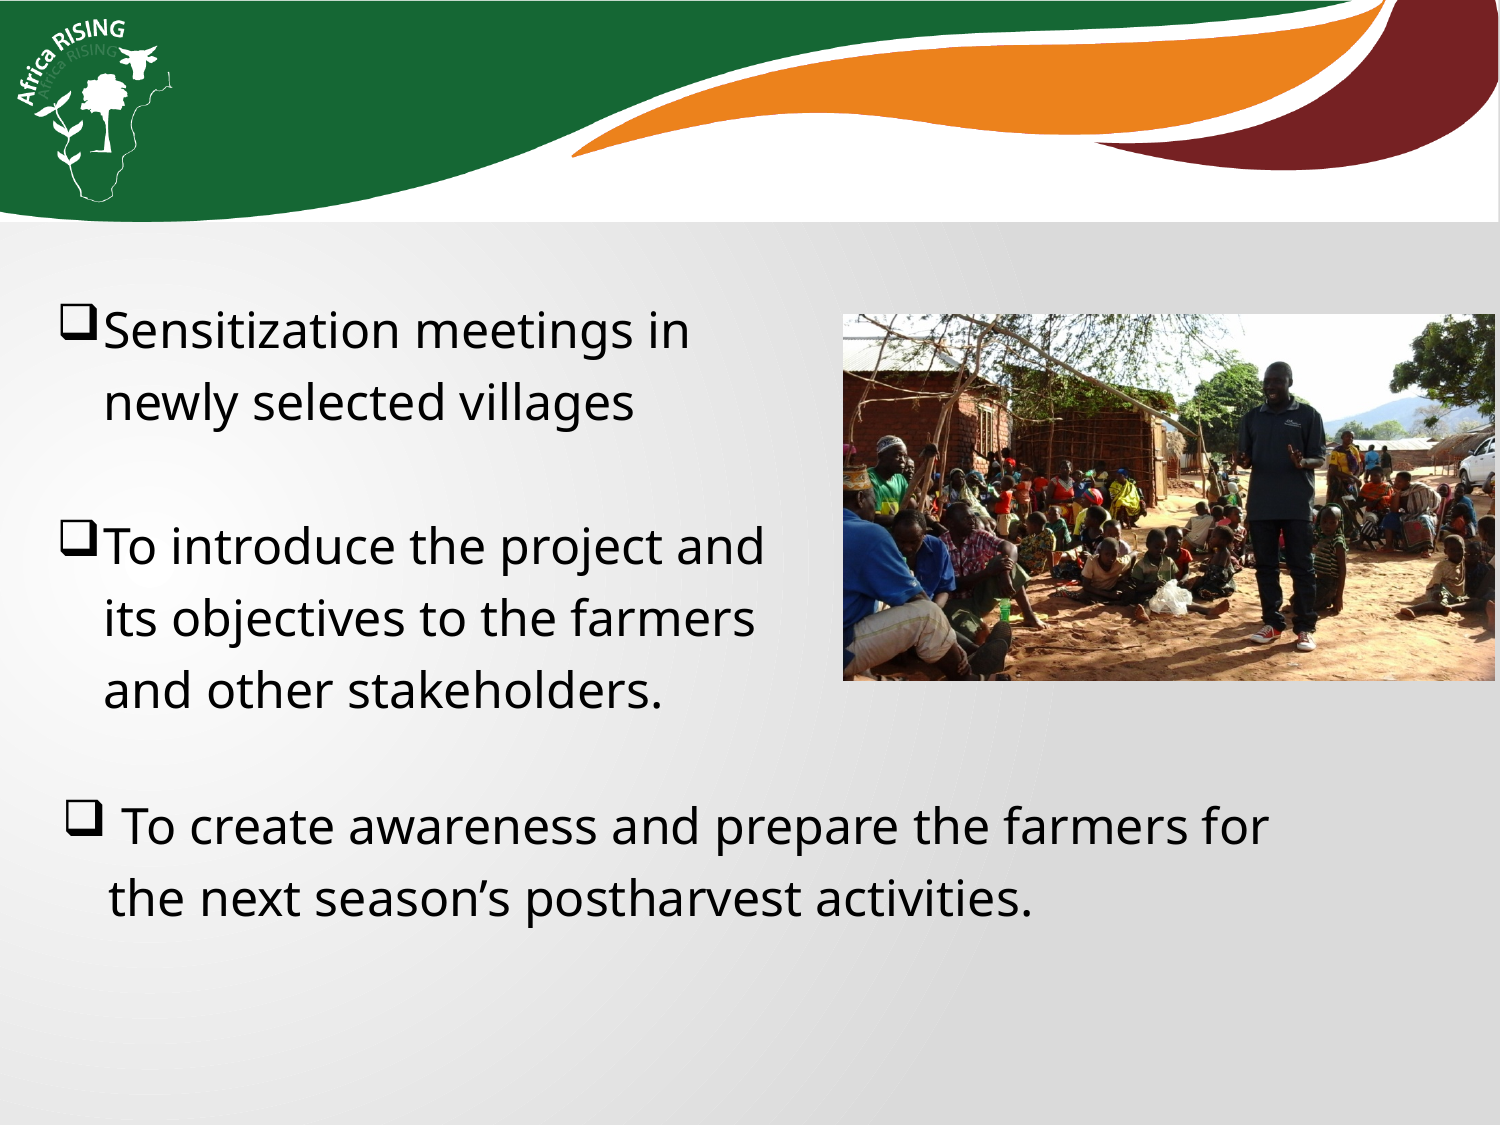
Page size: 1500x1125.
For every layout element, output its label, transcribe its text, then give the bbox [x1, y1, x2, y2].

text_box Sensitization meetings in newly selected villages To introduce the project and its objectives to the farmers and other stakeholders. [41, 278, 786, 726]
text_box To create awareness and prepare the farmers for the next season’s postharvest activities. [47, 775, 1341, 934]
picture [0, 0, 1499, 222]
picture [842, 313, 1495, 682]
